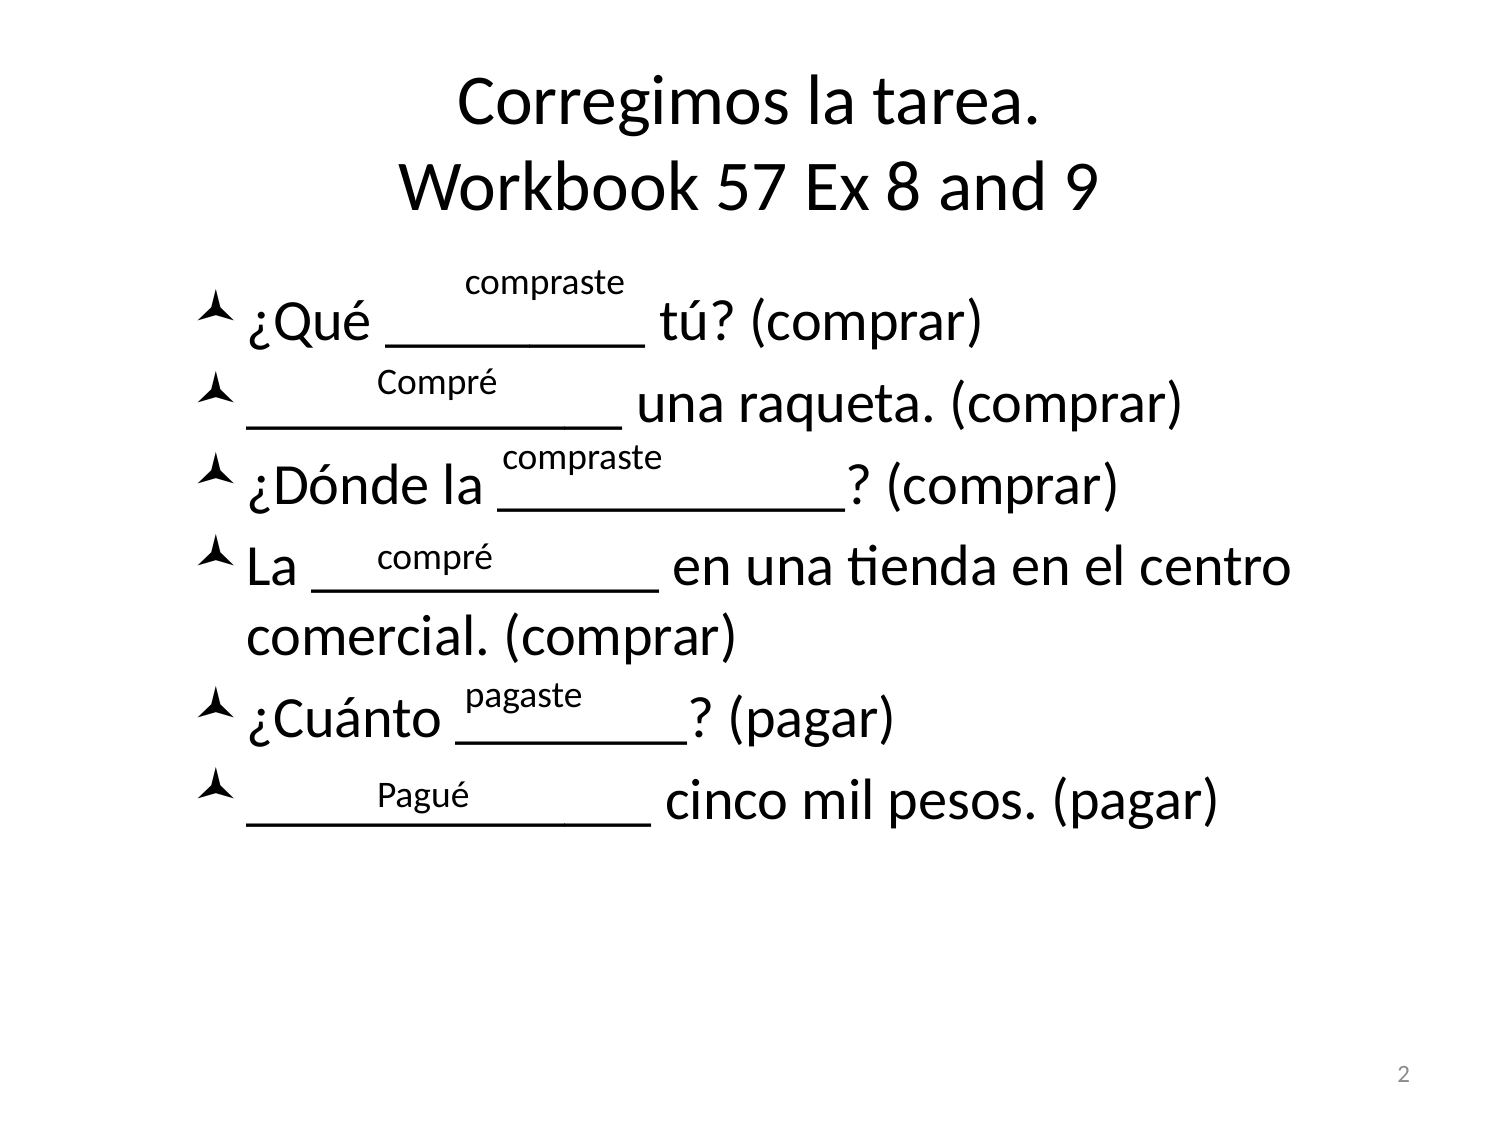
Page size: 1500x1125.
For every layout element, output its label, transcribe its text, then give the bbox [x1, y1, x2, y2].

text_box Compré [362, 349, 588, 410]
title Corregimos la tarea. Workbook 57 Ex 8 and 9 [75, 45, 1425, 233]
text_box compré [362, 524, 738, 585]
text_box pagaste [450, 662, 700, 723]
text_box Pagué [362, 762, 588, 823]
list ¿Qué _________ tú? (comprar) _____________ una raqueta. (comprar) ¿Dónde la ____________? (comprar) La ____________ en una tienda en el centro comercial. (comprar) ¿Cuánto ________? (pagar) ______________ cinco mil pesos. (pagar) [174, 275, 1363, 1075]
text_box compraste [450, 249, 700, 310]
slide_number 2 [1074, 1042, 1425, 1103]
text_box compraste [487, 424, 888, 485]
